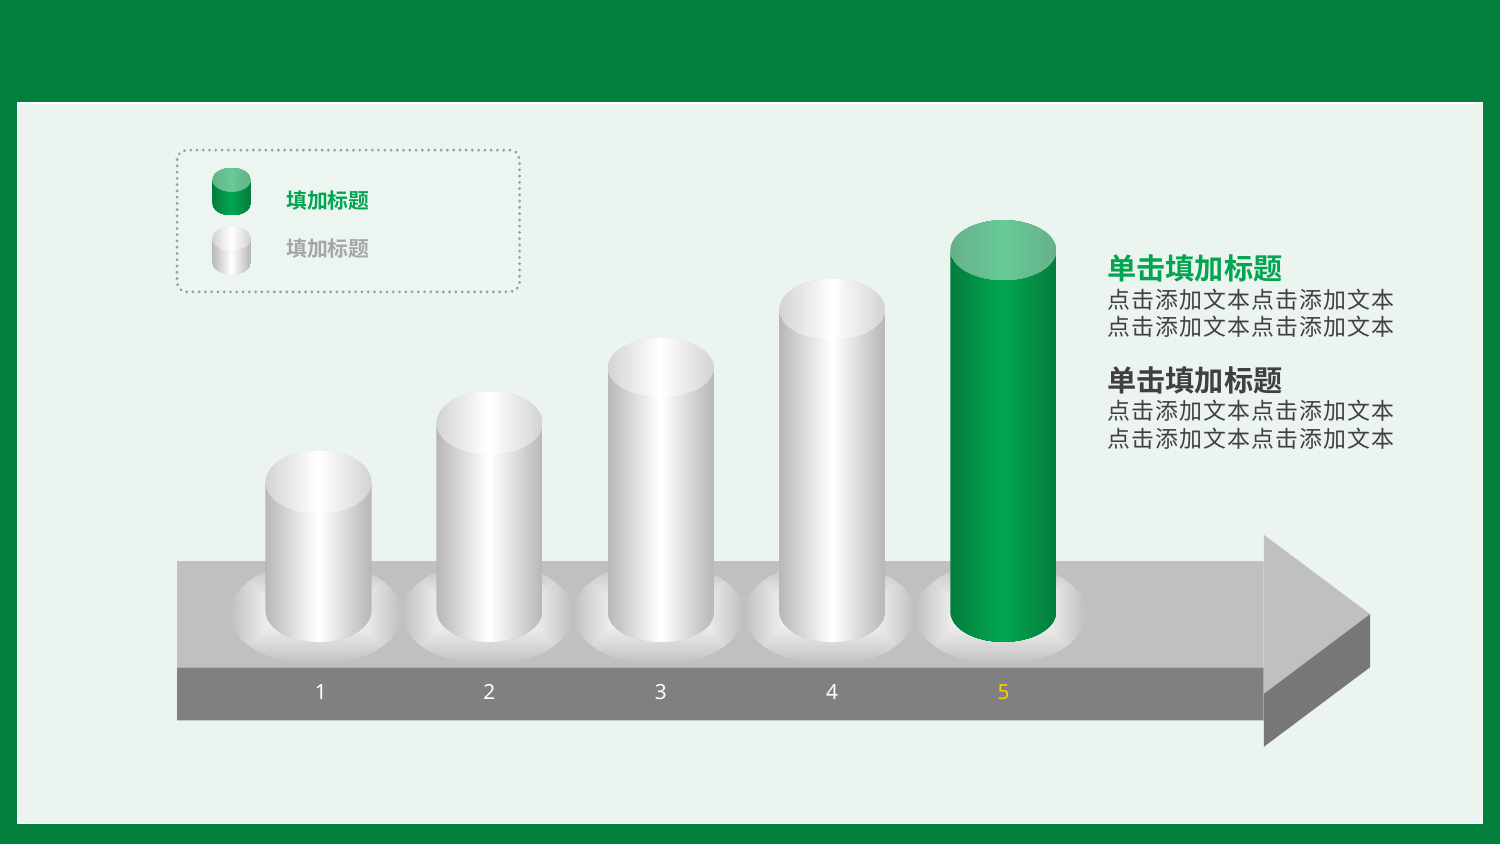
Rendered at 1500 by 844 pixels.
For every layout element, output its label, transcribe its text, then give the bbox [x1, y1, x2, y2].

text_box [176, 149, 520, 293]
text_box [950, 220, 1057, 533]
text_box 单击填加标题 点击添加文本点击添加文本 点击添加文本点击添加文本 [1092, 354, 1424, 460]
text_box 单击填加标题 点击添加文本点击添加文本 点击添加文本点击添加文本 [1092, 242, 1424, 348]
text_box [607, 338, 715, 533]
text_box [176, 534, 1371, 747]
text_box [779, 279, 886, 533]
text_box [265, 450, 372, 533]
text_box [436, 391, 543, 533]
